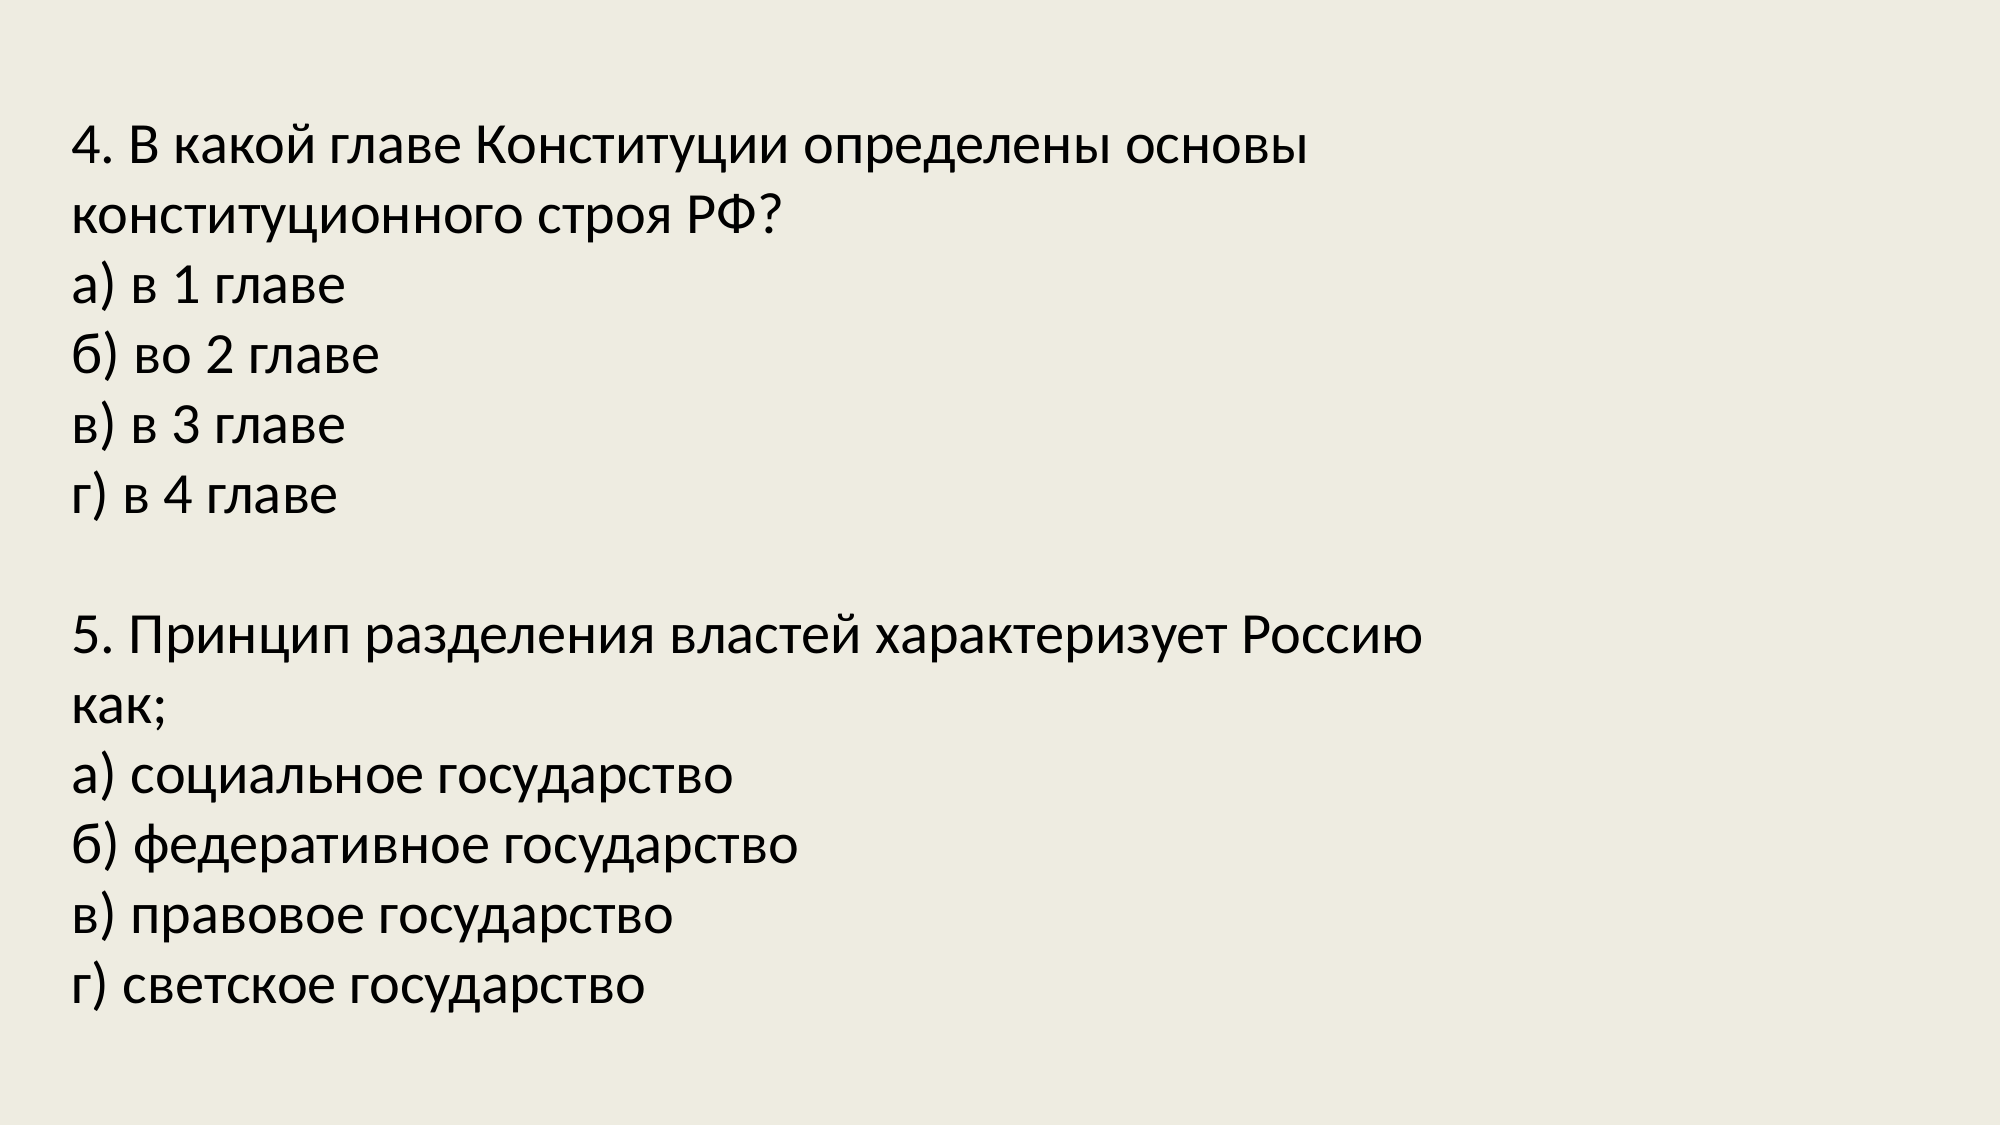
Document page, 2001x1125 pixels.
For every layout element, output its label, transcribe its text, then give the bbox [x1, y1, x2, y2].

text_box 4. В какой главе Конституции определены основы конституционного строя РФ? а) в 1 главе б) во 2 главе в) в 3 главе г) в 4 главе 5. Принцип разделения властей характеризует Россию как; а) социальное государство б) федеративное государство в) правовое государство г) светское государство [56, 97, 1480, 1023]
